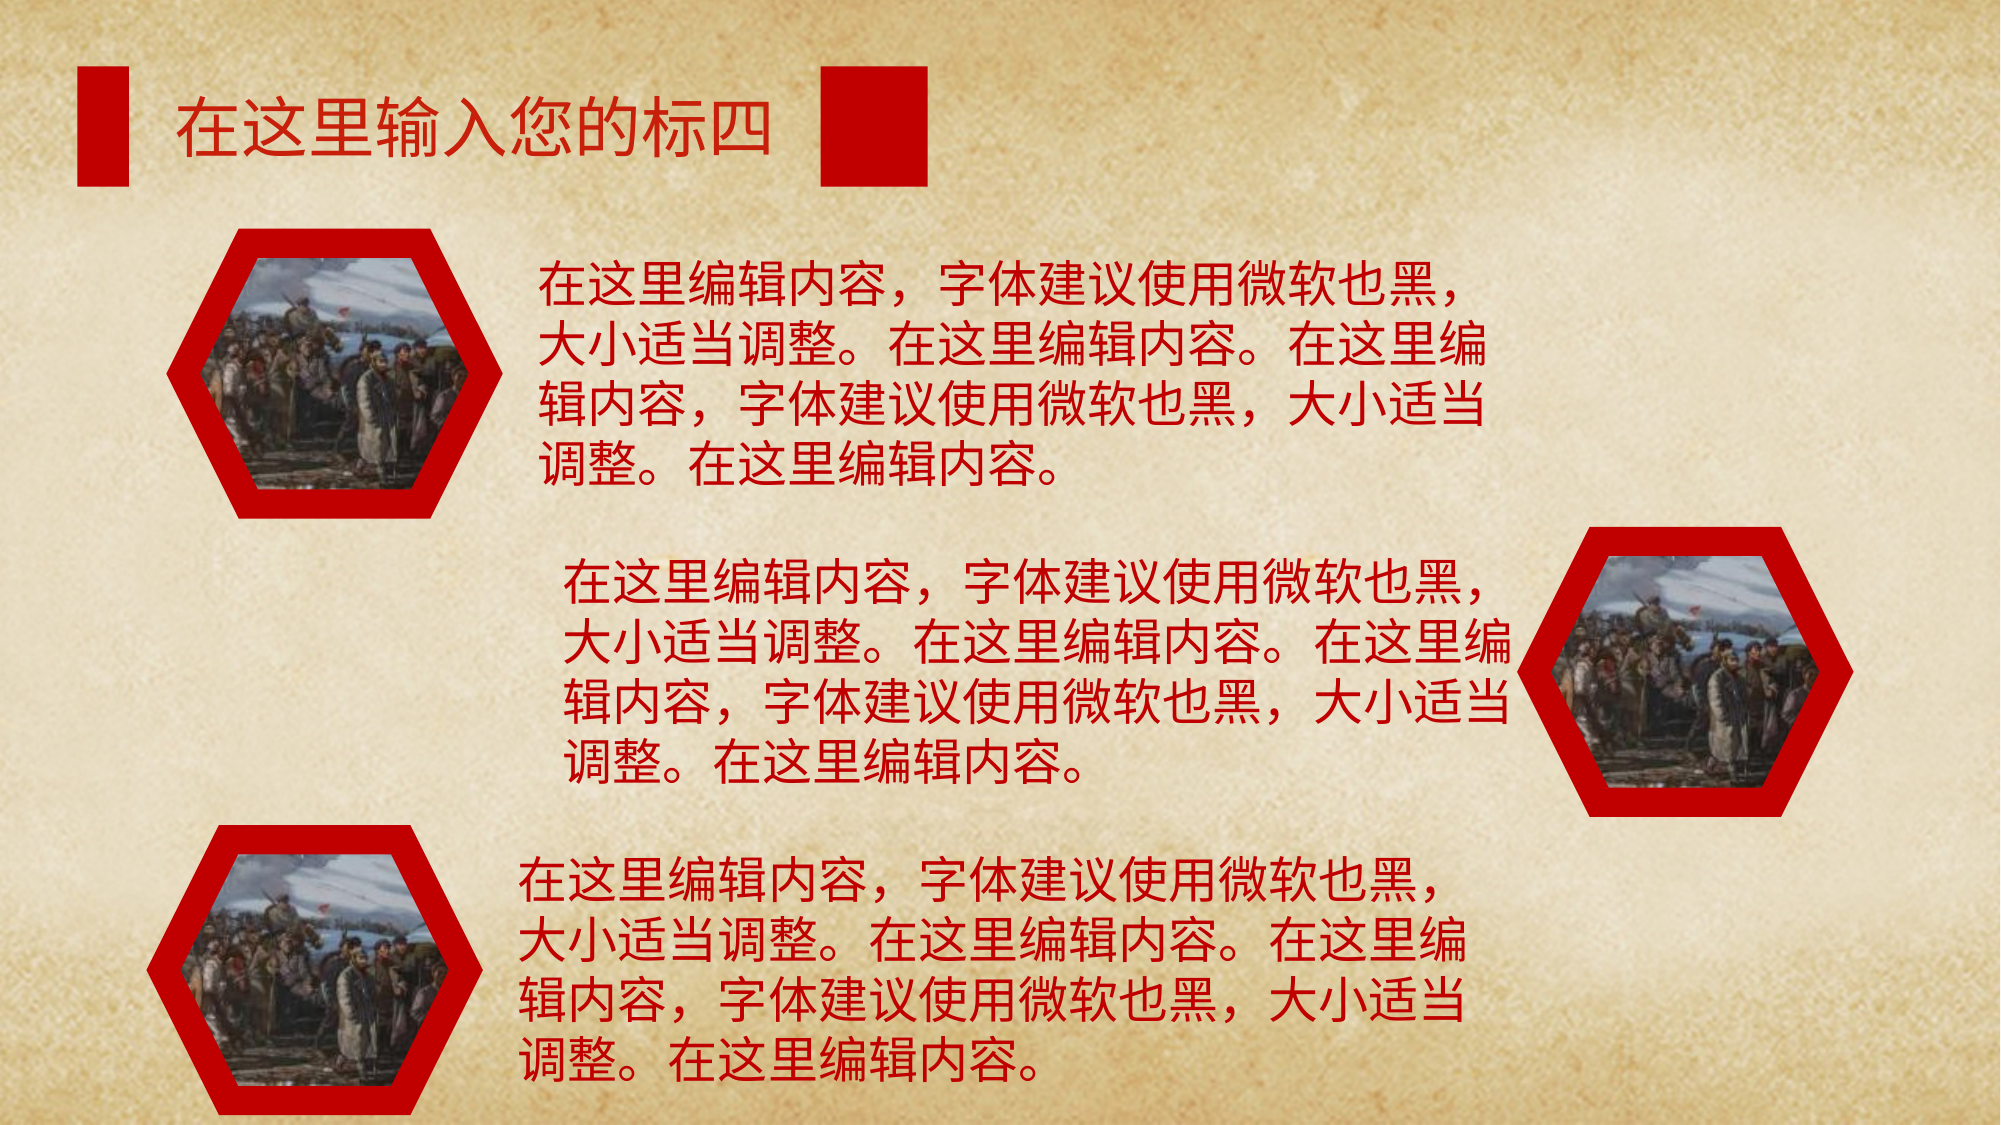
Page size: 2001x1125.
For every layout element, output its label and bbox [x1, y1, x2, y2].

text_box [166, 228, 1537, 519]
text_box [146, 825, 1518, 1116]
text_box [77, 66, 928, 187]
text_box [547, 526, 1854, 817]
picture [0, 0, 2001, 1125]
